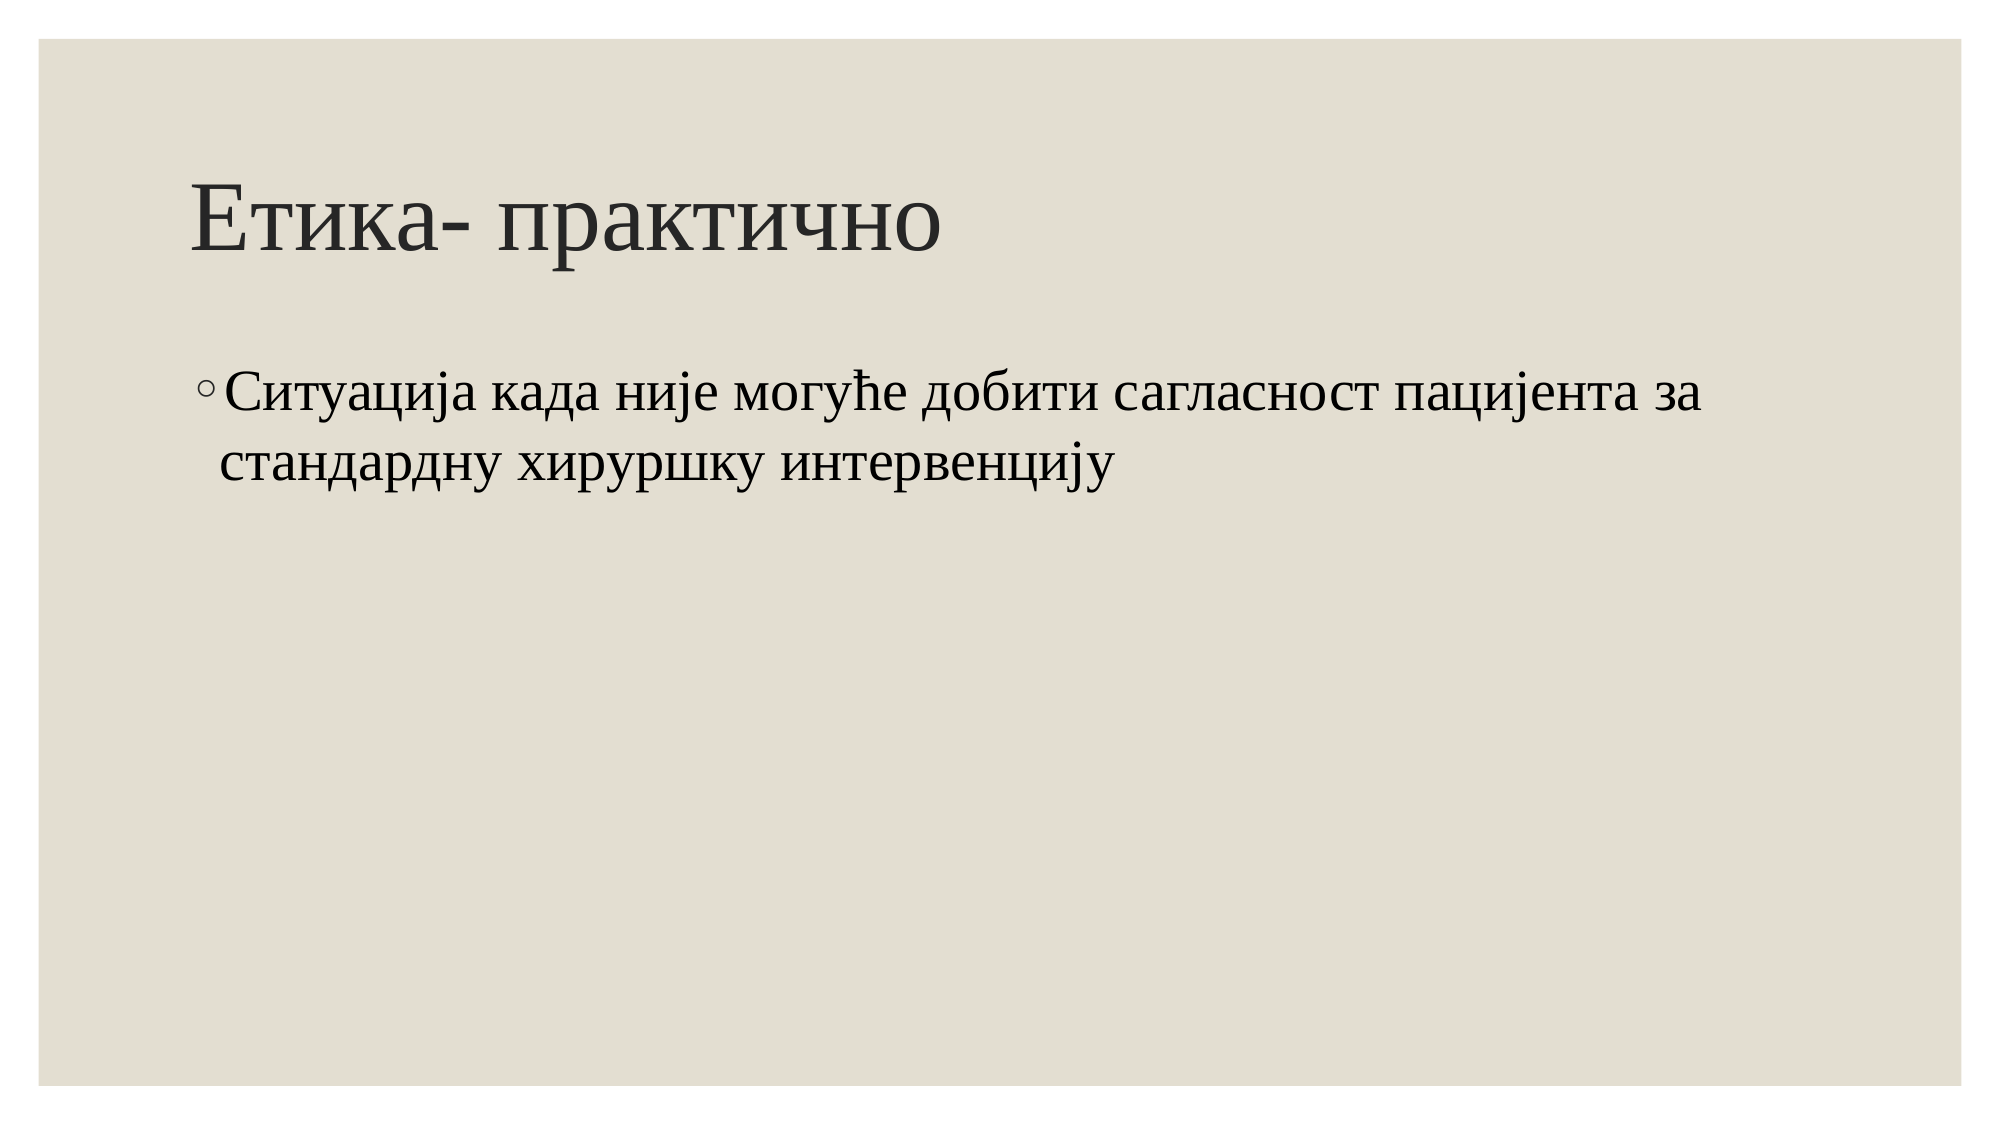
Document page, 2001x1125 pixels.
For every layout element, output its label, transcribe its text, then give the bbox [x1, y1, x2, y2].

list Ситуација када није могуће добити сагласност пацијента за стандардну хируршку интервенцију [174, 345, 1825, 990]
title Етика- практично [174, 105, 1825, 331]
